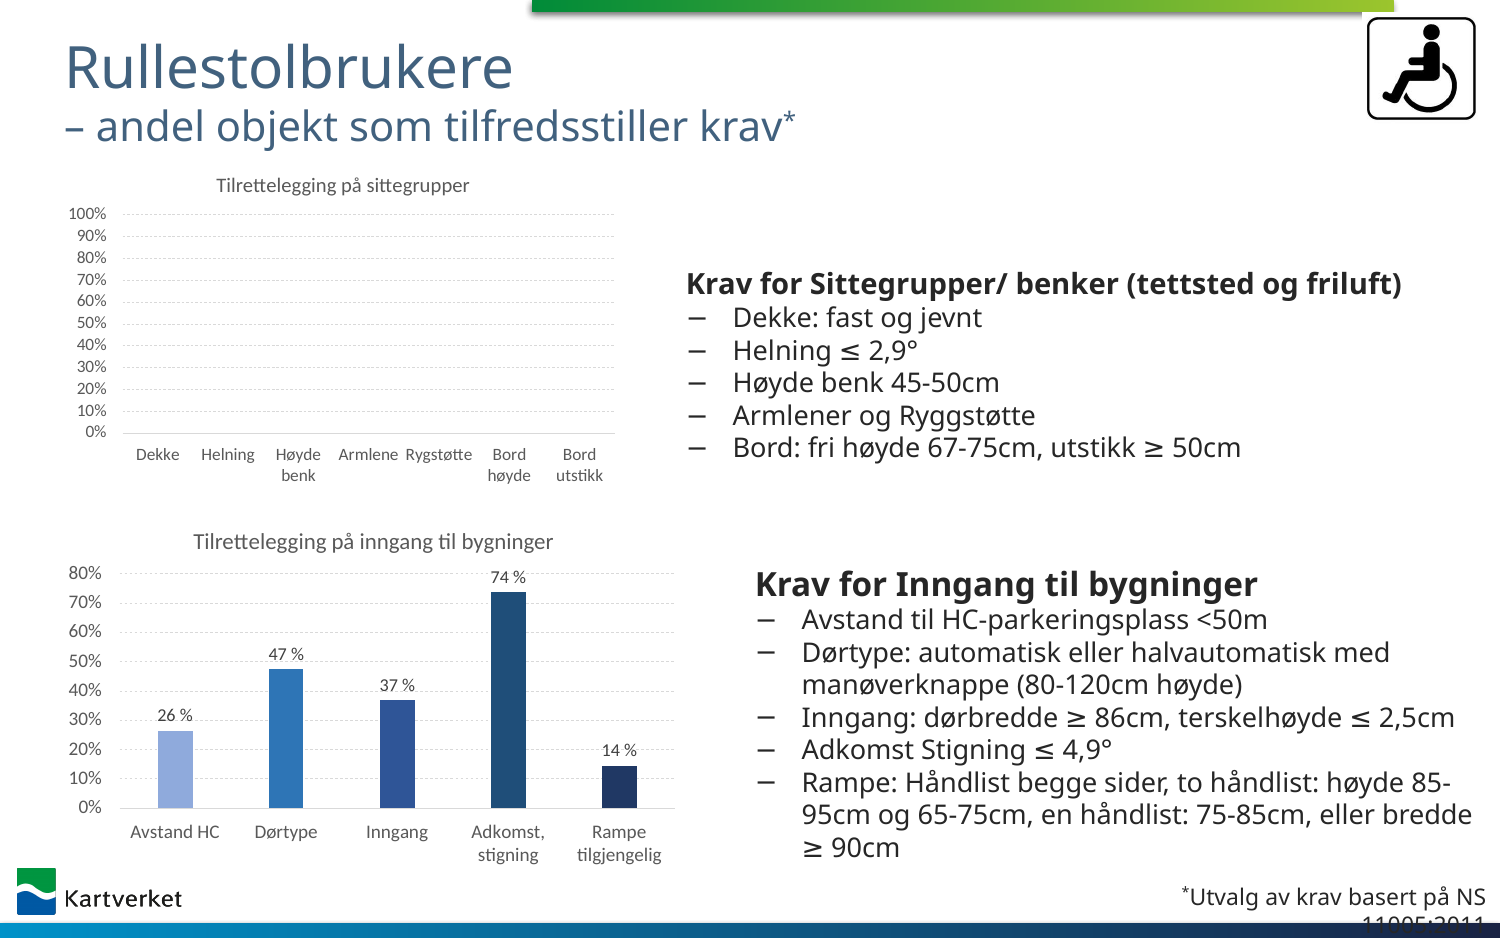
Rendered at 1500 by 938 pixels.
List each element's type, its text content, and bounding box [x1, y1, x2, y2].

text_box Rullestolbrukere – andel objekt som tilfredsstiller krav* [49, 25, 1431, 158]
text_box Krav for Sittegrupper/ benker (tettsted og friluft) Dekke: fast og jevnt Helning ≤ 2,9° Høyde benk 45-50cm Armlener og Ryggstøtte Bord: fri høyde 67-75cm, utstikk ≥ 50cm [670, 258, 1418, 471]
picture [62, 166, 625, 492]
picture [1362, 12, 1481, 126]
picture [62, 520, 686, 874]
text_box Krav for Inngang til bygninger Avstand til HC-parkeringsplass <50m Dørtype: automatisk eller halvautomatisk med manøverknappe (80-120cm høyde) Inngang: dørbredde ≥ 86cm, terskelhøyde ≤ 2,5cm Adkomst Stigning ≤ 4,9° Rampe: Håndlist begge sider, to håndlist: høyde 85-95cm og 65-75cm, en håndlist: 75-85cm, eller bredde ≥ 90cm [740, 555, 1491, 870]
text_box *Utvalg av krav basert på NS 11005:2011 [1068, 873, 1500, 938]
